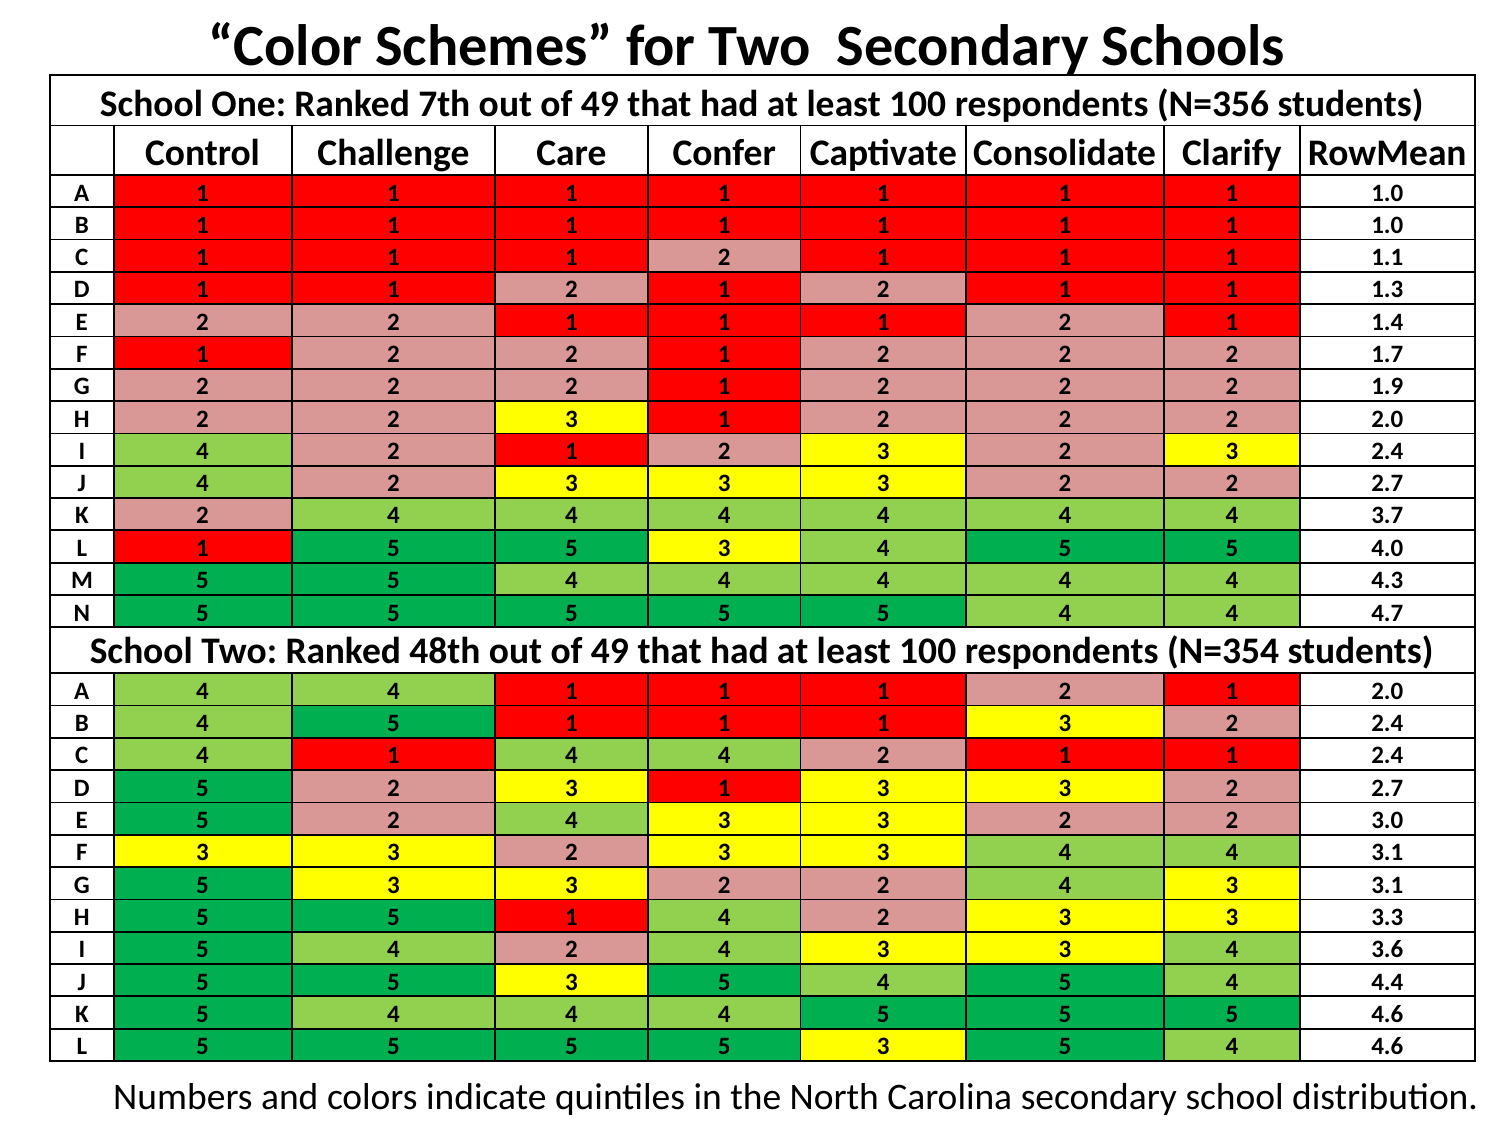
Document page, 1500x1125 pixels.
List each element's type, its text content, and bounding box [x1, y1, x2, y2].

table_cell 2 [1165, 402, 1299, 433]
table_cell 4 [649, 564, 800, 594]
table_cell I [51, 933, 113, 963]
table_cell 1 [649, 370, 800, 400]
table_cell 5 [293, 900, 494, 931]
table_cell School Two: Ranked 48th out of 49 that had at least 100 respondents (N=354 students) [51, 628, 1474, 672]
table_cell 1 [967, 240, 1163, 271]
table_cell 2 [967, 402, 1163, 433]
table_cell 5 [1165, 531, 1299, 562]
table_cell 1 [1165, 674, 1299, 705]
table_cell 4 [801, 531, 965, 562]
table_cell G [51, 370, 113, 400]
table_cell 4 [293, 997, 494, 1028]
table_cell 4 [649, 933, 800, 963]
table_cell 5 [801, 596, 965, 626]
table_cell 2 [801, 370, 965, 400]
table_cell 4.3 [1301, 564, 1474, 594]
table_cell 2.0 [1301, 674, 1474, 705]
table_cell 4 [801, 499, 965, 529]
table_cell D [51, 273, 113, 303]
table_cell 3 [967, 933, 1163, 963]
table_cell 1 [967, 739, 1163, 769]
table_cell 2 [967, 370, 1163, 400]
table_cell 4 [496, 739, 647, 769]
table_cell 4 [1165, 836, 1299, 866]
table_cell 3 [496, 402, 647, 433]
table_cell 1.0 [1301, 176, 1474, 206]
table_cell 2.4 [1301, 739, 1474, 769]
table_cell 1 [967, 176, 1163, 206]
table_cell 2 [649, 434, 800, 465]
table_cell H [51, 402, 113, 433]
table_cell 3 [649, 836, 800, 866]
table_cell 1 [801, 208, 965, 239]
table_cell 2 [967, 434, 1163, 465]
table_cell 3 [801, 771, 965, 802]
table_cell 2 [293, 434, 494, 465]
table_cell 5 [293, 706, 494, 737]
table_cell 2 [293, 771, 494, 802]
table_cell 5 [967, 1030, 1163, 1060]
table_cell 4 [115, 706, 291, 737]
table_cell 3.6 [1301, 933, 1474, 963]
table_cell 1 [1165, 208, 1299, 239]
table_cell 4 [967, 596, 1163, 626]
table_cell 1 [649, 706, 800, 737]
text_box Numbers and colors indicate quintiles in the North Carolina secondary school distribution. [98, 1064, 1495, 1125]
table_cell [51, 126, 113, 174]
table_cell 1 [801, 305, 965, 336]
table_cell 1 [801, 176, 965, 206]
table_cell 2 [801, 402, 965, 433]
table_cell 1 [1165, 240, 1299, 271]
table_cell 1 [649, 305, 800, 336]
table_cell 4.6 [1301, 1030, 1474, 1060]
table_cell 4 [1165, 499, 1299, 529]
table_cell A [51, 176, 113, 206]
table_cell 1 [293, 739, 494, 769]
table_cell 4.0 [1301, 531, 1474, 562]
table_cell 5 [496, 596, 647, 626]
table_cell 5 [115, 900, 291, 931]
table_cell RowMean [1301, 126, 1474, 174]
table_cell 1.0 [1301, 208, 1474, 239]
table_cell 1 [293, 176, 494, 206]
table_cell 3 [293, 868, 494, 899]
table_cell 3 [649, 531, 800, 562]
table_cell 4 [967, 868, 1163, 899]
table_cell 4.6 [1301, 997, 1474, 1028]
table_cell E [51, 803, 113, 834]
table_cell 5 [1165, 997, 1299, 1028]
table_cell 1 [496, 674, 647, 705]
table_cell K [51, 499, 113, 529]
table_cell 4 [496, 499, 647, 529]
table_cell 1 [649, 337, 800, 368]
table_cell 1 [801, 240, 965, 271]
table_cell 4 [801, 564, 965, 594]
table_cell 2.0 [1301, 402, 1474, 433]
table_cell 5 [115, 868, 291, 899]
table_cell 5 [115, 1030, 291, 1060]
table_cell 2 [967, 337, 1163, 368]
table_cell J [51, 965, 113, 995]
table_cell 2 [496, 933, 647, 963]
table_cell 3 [967, 771, 1163, 802]
table_cell 1 [967, 208, 1163, 239]
table_cell 4 [1165, 965, 1299, 995]
table_cell 4 [496, 564, 647, 594]
table_cell 1 [115, 208, 291, 239]
table_cell 2 [967, 467, 1163, 497]
table_cell 3 [649, 467, 800, 497]
table_cell 3 [967, 706, 1163, 737]
table_cell 4 [293, 674, 494, 705]
table_cell 5 [293, 564, 494, 594]
table_cell 2 [496, 370, 647, 400]
table_cell 5 [115, 965, 291, 995]
table_cell 5 [115, 933, 291, 963]
table_cell 4 [649, 900, 800, 931]
table_cell 4 [1165, 1030, 1299, 1060]
table_cell 1 [496, 706, 647, 737]
table_cell 4 [1165, 564, 1299, 594]
table_cell 2 [293, 305, 494, 336]
table_cell 3 [801, 836, 965, 866]
table_cell 5 [115, 596, 291, 626]
table_cell 5 [293, 965, 494, 995]
table_cell M [51, 564, 113, 594]
table_cell 4 [293, 499, 494, 529]
table_cell 5 [293, 531, 494, 562]
table_cell 2 [496, 836, 647, 866]
table_cell 1.1 [1301, 240, 1474, 271]
table_cell 3.7 [1301, 499, 1474, 529]
table_cell 2 [649, 868, 800, 899]
table_cell 2 [649, 240, 800, 271]
table_cell F [51, 836, 113, 866]
table_cell 1 [115, 273, 291, 303]
table_cell 2 [1165, 370, 1299, 400]
table_cell 3 [496, 965, 647, 995]
table_cell 4 [967, 836, 1163, 866]
table_cell 3 [801, 803, 965, 834]
table_cell 2 [967, 803, 1163, 834]
table_cell Confer [649, 126, 800, 174]
table_cell 3 [1165, 900, 1299, 931]
table_cell 2.4 [1301, 706, 1474, 737]
table_cell A [51, 674, 113, 705]
table_cell 1 [649, 273, 800, 303]
table_cell 5 [293, 596, 494, 626]
table_cell 5 [496, 1030, 647, 1060]
table_cell 2 [1165, 467, 1299, 497]
table_cell 4 [115, 739, 291, 769]
table_cell Captivate [801, 126, 965, 174]
table_cell 1 [293, 208, 494, 239]
table_cell 2 [801, 739, 965, 769]
table_cell 2 [293, 803, 494, 834]
table_cell 5 [801, 997, 965, 1028]
table_cell 1 [649, 771, 800, 802]
table_cell 2 [1165, 706, 1299, 737]
table_cell 5 [649, 596, 800, 626]
table_cell 1 [115, 531, 291, 562]
table_cell 1 [496, 240, 647, 271]
table_cell H [51, 900, 113, 931]
table_cell 3 [1165, 868, 1299, 899]
text_box “Color Schemes” for Two Secondary Schools [193, 0, 1301, 85]
table_cell 4 [115, 674, 291, 705]
table_cell 2.7 [1301, 467, 1474, 497]
table_cell 2 [1165, 803, 1299, 834]
table_cell 3 [496, 868, 647, 899]
table_cell 4 [496, 997, 647, 1028]
table_cell 2 [115, 370, 291, 400]
table_cell 4 [1165, 596, 1299, 626]
table_cell N [51, 596, 113, 626]
table_cell 1 [496, 305, 647, 336]
table_cell 3 [496, 467, 647, 497]
table_cell 2 [801, 337, 965, 368]
table_cell 1.3 [1301, 273, 1474, 303]
table_cell 1.7 [1301, 337, 1474, 368]
table_cell Clarify [1165, 126, 1299, 174]
table_cell 2.4 [1301, 434, 1474, 465]
table_cell 1 [115, 240, 291, 271]
table_cell 3 [967, 900, 1163, 931]
table_cell 2 [1165, 337, 1299, 368]
table_cell 5 [649, 965, 800, 995]
table_cell 2 [293, 370, 494, 400]
table_cell 1 [115, 176, 291, 206]
table_cell 3 [1165, 434, 1299, 465]
table_cell J [51, 467, 113, 497]
table_cell 1 [1165, 739, 1299, 769]
table_cell 2 [967, 674, 1163, 705]
table_cell 5 [293, 1030, 494, 1060]
table_cell 5 [967, 997, 1163, 1028]
table_cell 5 [115, 771, 291, 802]
table_cell 1 [801, 706, 965, 737]
table_cell 1 [293, 240, 494, 271]
table_cell B [51, 208, 113, 239]
table_cell 4.4 [1301, 965, 1474, 995]
table_cell 4 [967, 499, 1163, 529]
table_cell C [51, 739, 113, 769]
table_cell L [51, 1030, 113, 1060]
table_cell 4 [801, 965, 965, 995]
table_cell 4 [649, 739, 800, 769]
table_cell 2 [293, 337, 494, 368]
table_cell 2 [801, 273, 965, 303]
table_cell 3.1 [1301, 868, 1474, 899]
table_cell 4.7 [1301, 596, 1474, 626]
table_cell 1 [496, 176, 647, 206]
table_cell 4 [1165, 933, 1299, 963]
table_cell I [51, 434, 113, 465]
table_cell 2 [496, 273, 647, 303]
table_cell 4 [967, 564, 1163, 594]
table_cell 2 [967, 305, 1163, 336]
table_cell 5 [967, 965, 1163, 995]
table_cell 1 [967, 273, 1163, 303]
table_cell 3 [801, 434, 965, 465]
table_cell 2 [801, 868, 965, 899]
table_cell 5 [115, 997, 291, 1028]
table_cell 1 [801, 674, 965, 705]
table_cell 5 [967, 531, 1163, 562]
table_cell B [51, 706, 113, 737]
table_cell 4 [115, 434, 291, 465]
table_cell 1 [649, 176, 800, 206]
table_cell 1.9 [1301, 370, 1474, 400]
table_cell Control [115, 126, 291, 174]
table_cell 4 [115, 467, 291, 497]
table_cell 1 [293, 273, 494, 303]
table_cell 1 [115, 337, 291, 368]
table_cell 5 [115, 803, 291, 834]
table_cell 1 [1165, 176, 1299, 206]
table_cell 1 [496, 900, 647, 931]
table_cell 1 [1165, 305, 1299, 336]
table_cell 3 [649, 803, 800, 834]
table_cell Challenge [293, 126, 494, 174]
table_cell 2 [801, 900, 965, 931]
table_cell 3 [801, 933, 965, 963]
table_cell 3 [293, 836, 494, 866]
table_cell 3 [801, 467, 965, 497]
table_cell L [51, 531, 113, 562]
table_cell 3.0 [1301, 803, 1474, 834]
table_cell 3 [801, 1030, 965, 1060]
table_cell Consolidate [967, 126, 1163, 174]
table_cell 5 [496, 531, 647, 562]
table_cell 1 [1165, 273, 1299, 303]
table_cell 2.7 [1301, 771, 1474, 802]
table_cell 2 [115, 402, 291, 433]
table_cell 4 [649, 499, 800, 529]
table_cell 2 [1165, 771, 1299, 802]
table_cell 1 [649, 674, 800, 705]
table_cell 3 [496, 771, 647, 802]
table_cell E [51, 305, 113, 336]
table_cell C [51, 240, 113, 271]
table_cell 2 [496, 337, 647, 368]
table_cell 2 [115, 305, 291, 336]
table_cell K [51, 997, 113, 1028]
table_cell 5 [649, 1030, 800, 1060]
table_cell 1 [496, 434, 647, 465]
table_cell 4 [649, 997, 800, 1028]
table_header School One: Ranked 7th out of 49 that had at least 100 respondents (N=356 students) [51, 76, 1474, 125]
table_cell 1.4 [1301, 305, 1474, 336]
table_cell 5 [115, 564, 291, 594]
table_cell 3.3 [1301, 900, 1474, 931]
table_cell D [51, 771, 113, 802]
table_cell 4 [293, 933, 494, 963]
table_cell 1 [496, 208, 647, 239]
table_cell 2 [115, 499, 291, 529]
table_cell 1 [649, 402, 800, 433]
table_cell 3.1 [1301, 836, 1474, 866]
table_cell F [51, 337, 113, 368]
table_cell 1 [649, 208, 800, 239]
table_cell 4 [496, 803, 647, 834]
table_cell 2 [293, 467, 494, 497]
table_cell 3 [115, 836, 291, 866]
table_cell G [51, 868, 113, 899]
table_cell 2 [293, 402, 494, 433]
table_cell Care [496, 126, 647, 174]
